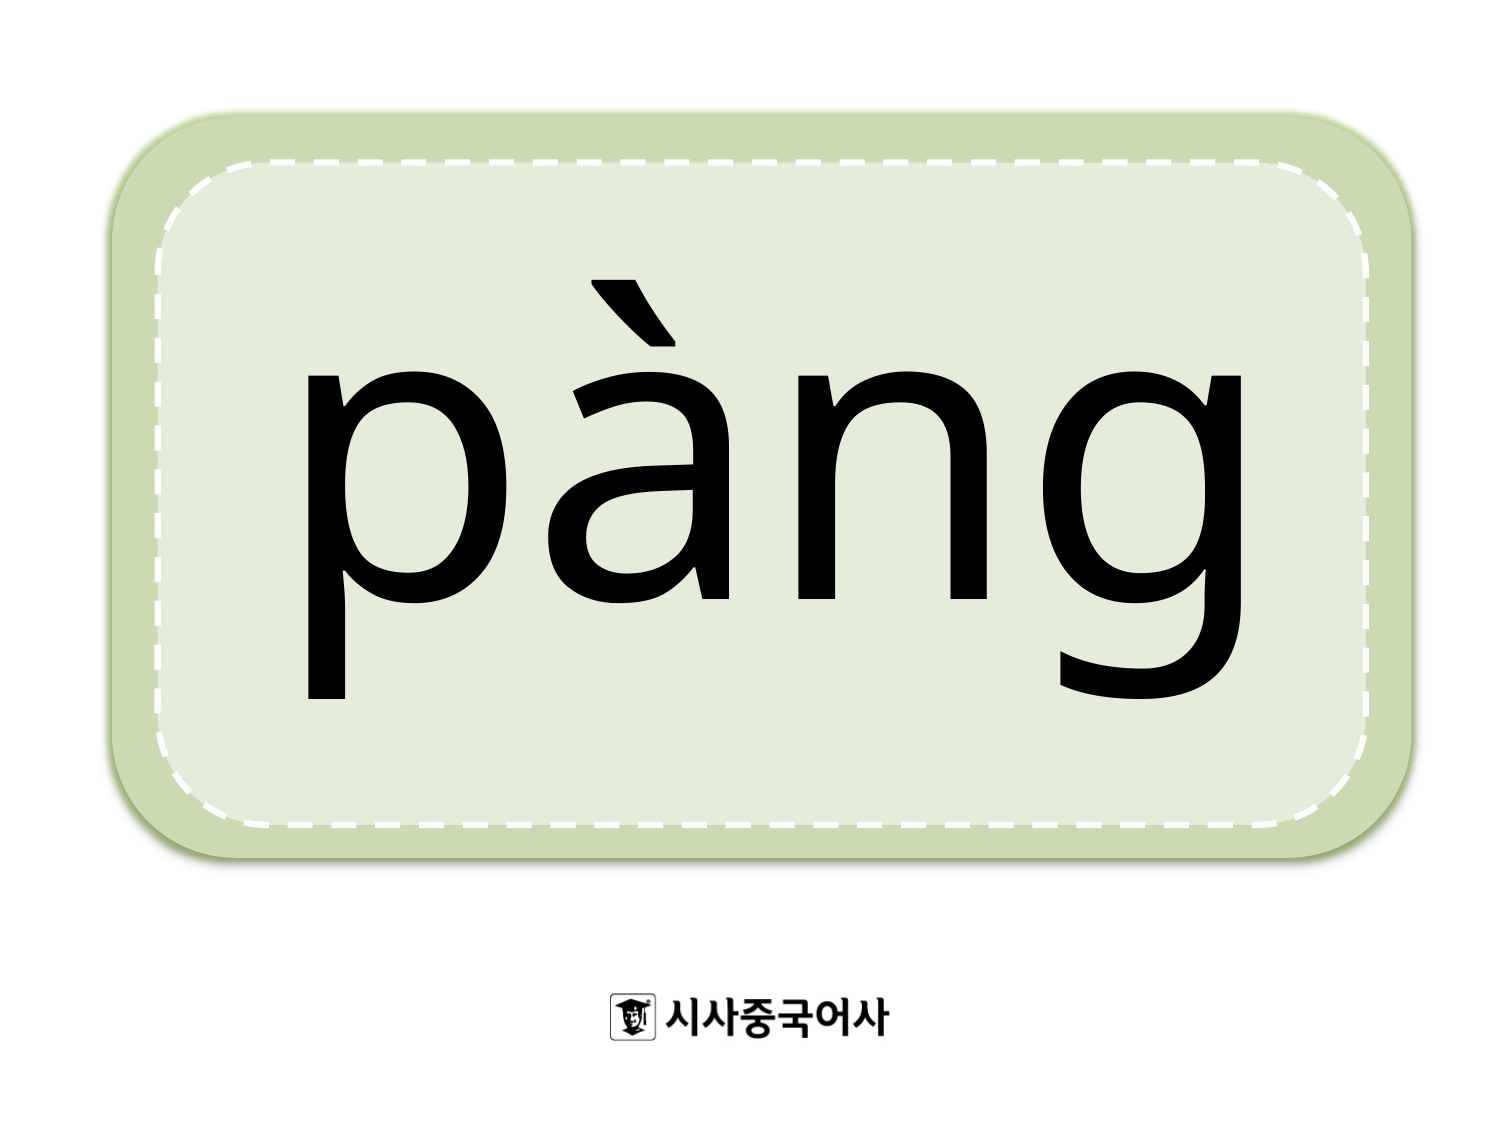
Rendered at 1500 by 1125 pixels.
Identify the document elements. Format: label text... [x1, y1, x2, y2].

picture [602, 987, 898, 1047]
text_box pàng [171, 101, 1380, 765]
